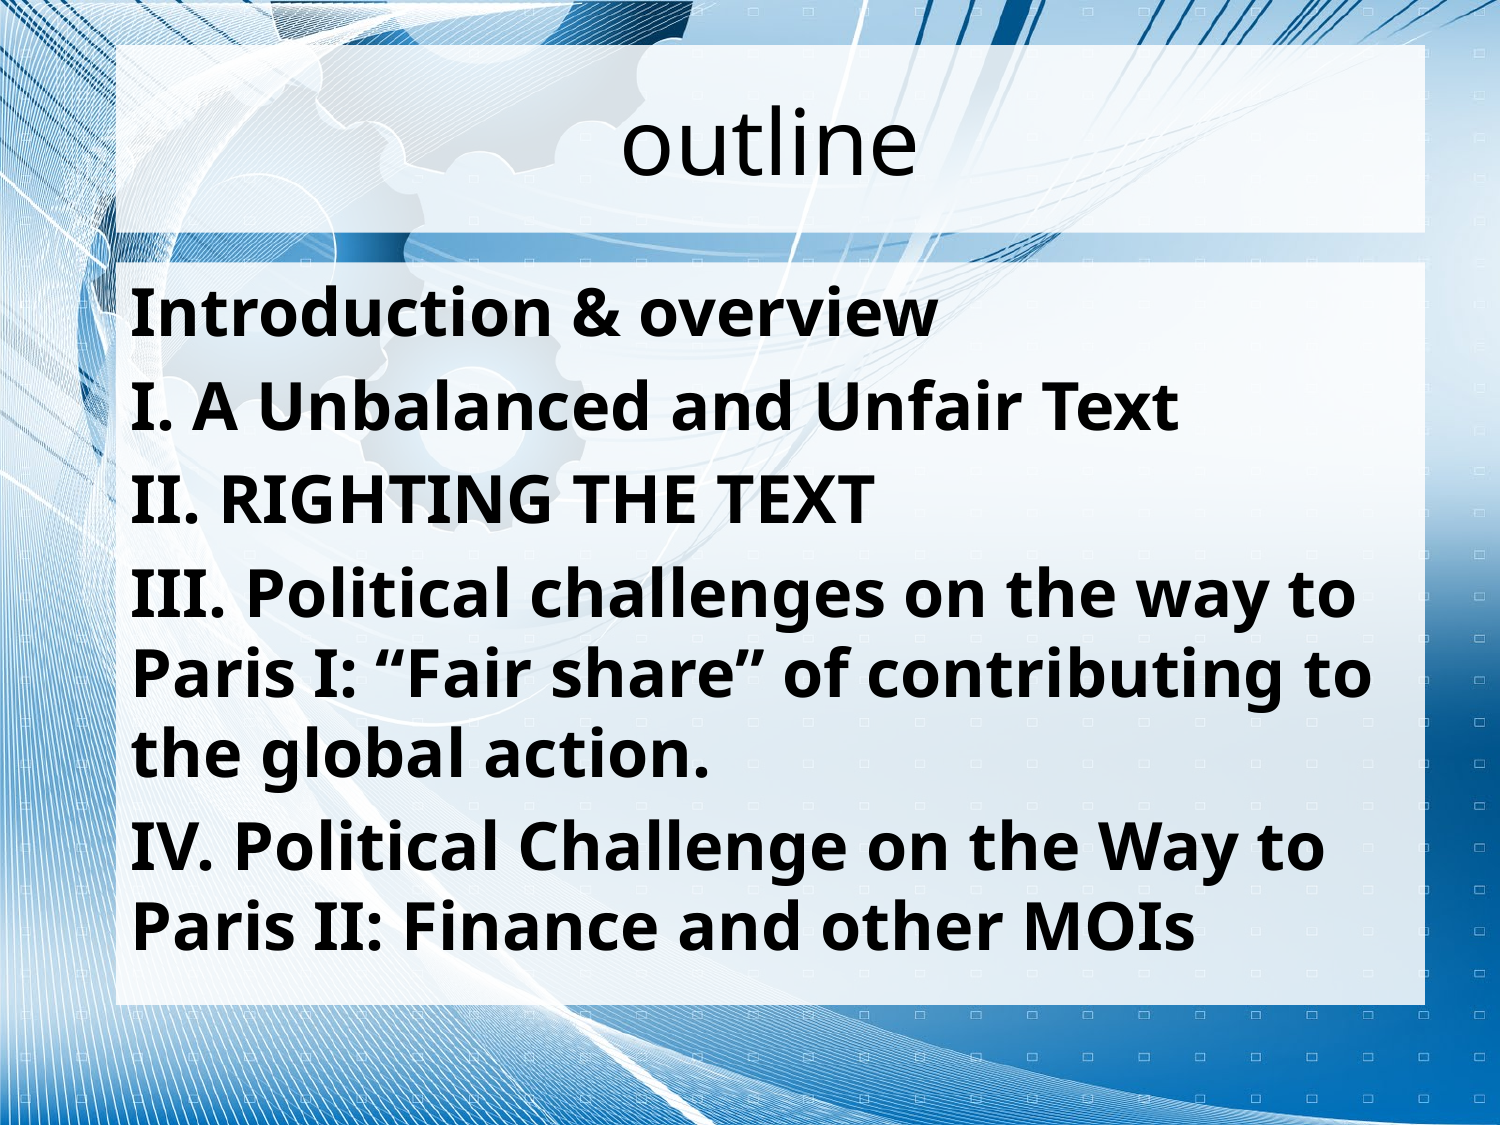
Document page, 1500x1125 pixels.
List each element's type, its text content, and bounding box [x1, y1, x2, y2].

list Introduction & overview I. A Unbalanced and Unfair Text II. RIGHTING THE TEXT III. Political challenges on the way to Paris I: “Fair share” of contributing to the global action. IV. Political Challenge on the Way to Paris II: Finance and other MOIs [115, 262, 1425, 1005]
title outline [115, 45, 1425, 233]
picture [0, 0, 1500, 1125]
